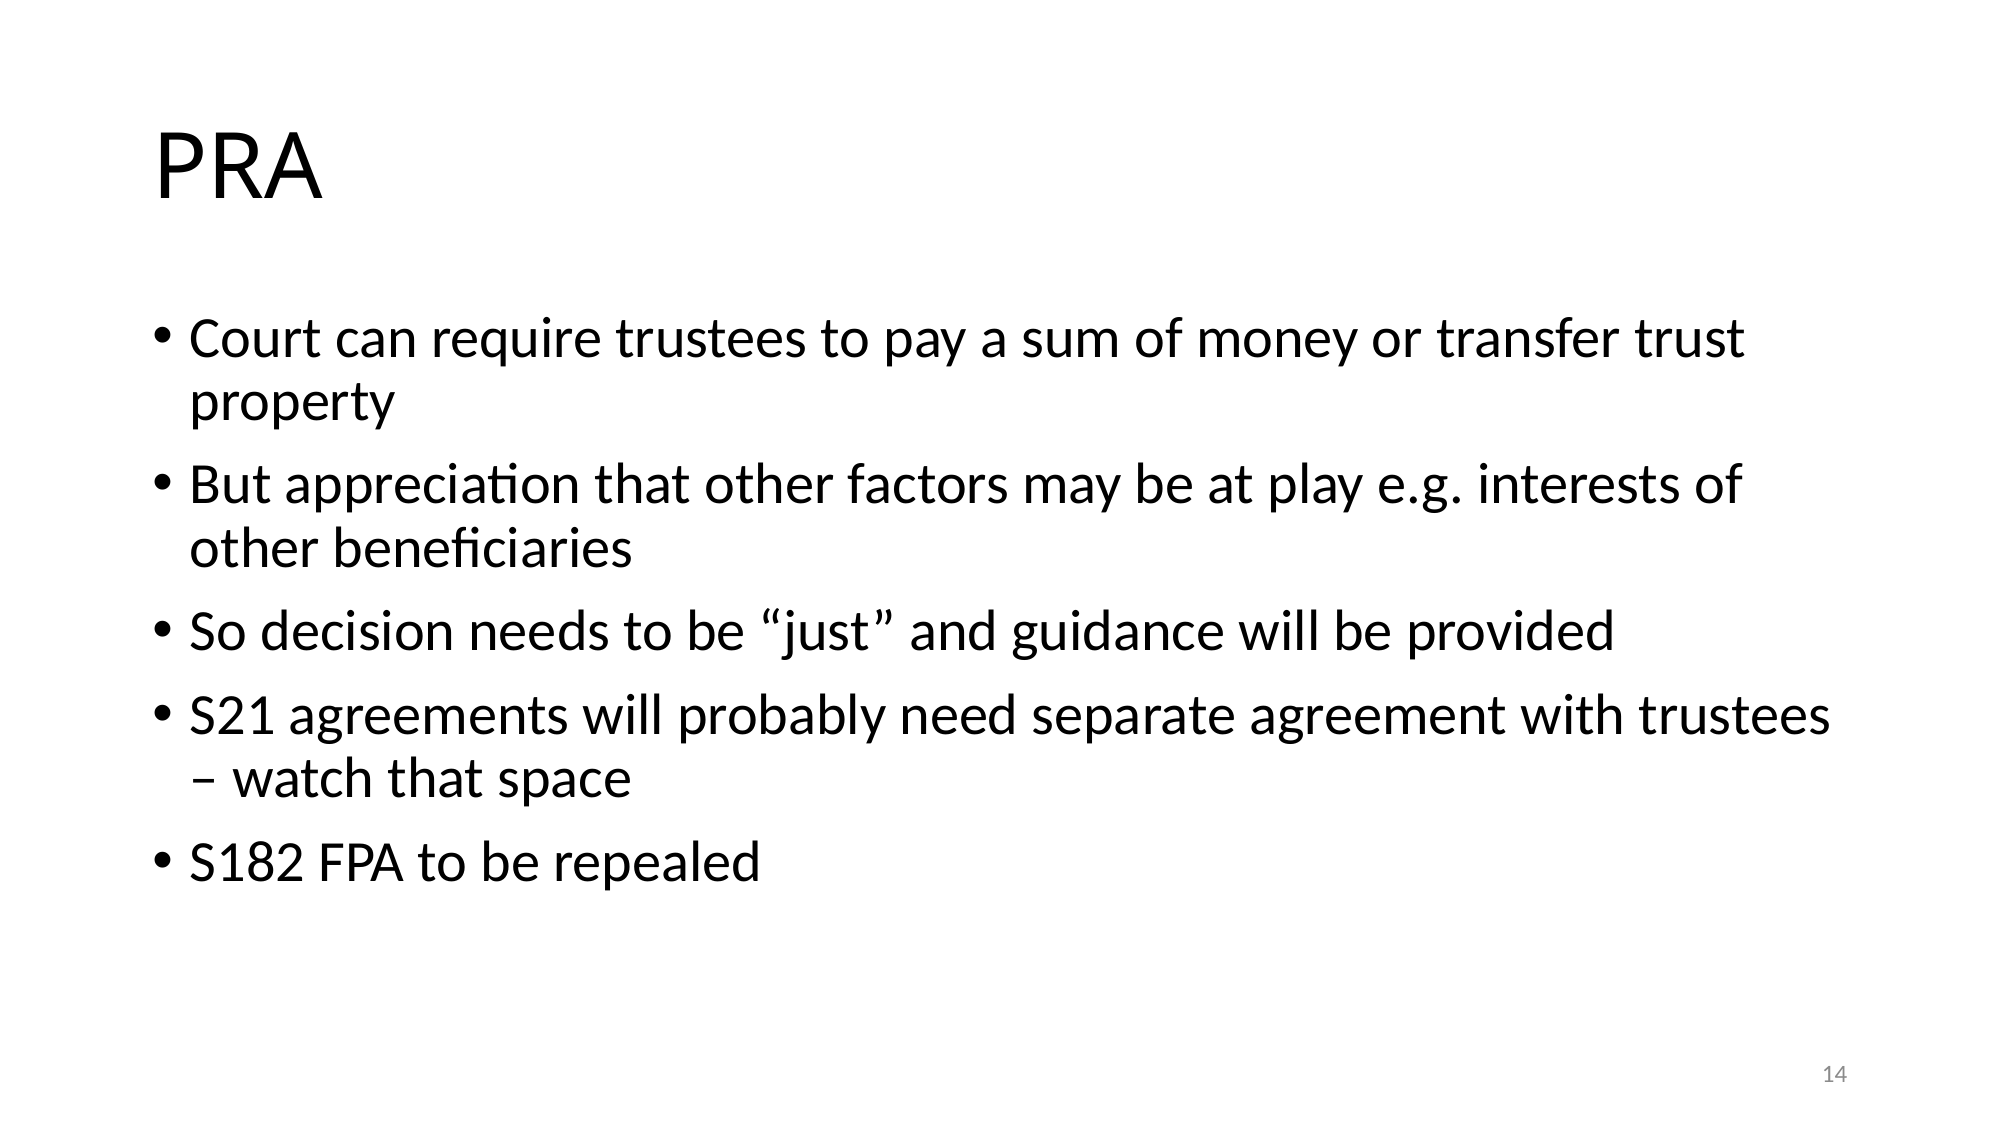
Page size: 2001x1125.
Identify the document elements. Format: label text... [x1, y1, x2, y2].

list Court can require trustees to pay a sum of money or transfer trust property But appreciation that other factors may be at play e.g. interests of other beneficiaries So decision needs to be “just” and guidance will be provided S21 agreements will probably need separate agreement with trustees – watch that space S182 FPA to be repealed [137, 299, 1863, 1014]
title PRA [137, 59, 1863, 278]
slide_number 14 [1412, 1042, 1863, 1103]
